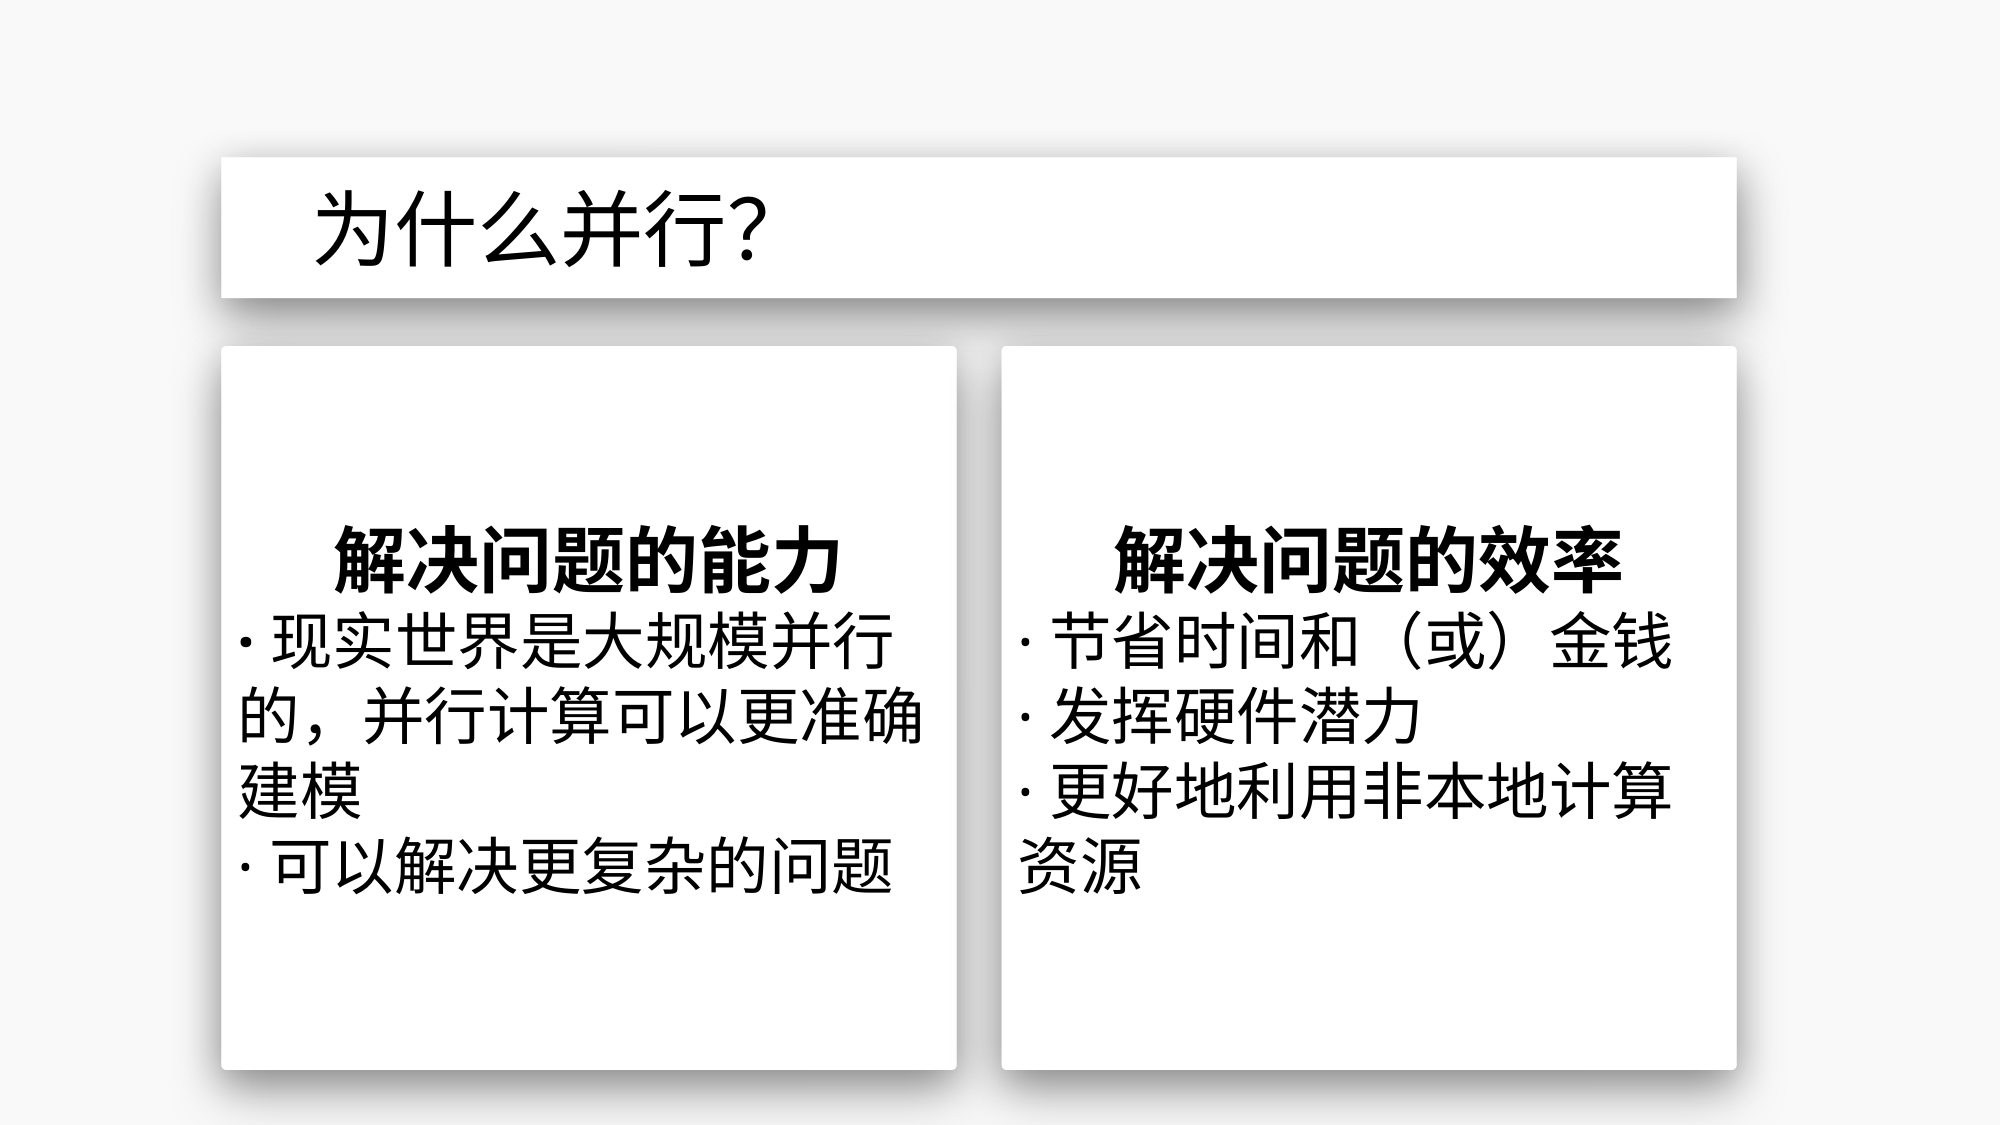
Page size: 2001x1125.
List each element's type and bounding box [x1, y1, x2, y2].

text_box [221, 157, 1737, 299]
text_box [221, 346, 957, 1070]
text_box [1001, 346, 1737, 1070]
